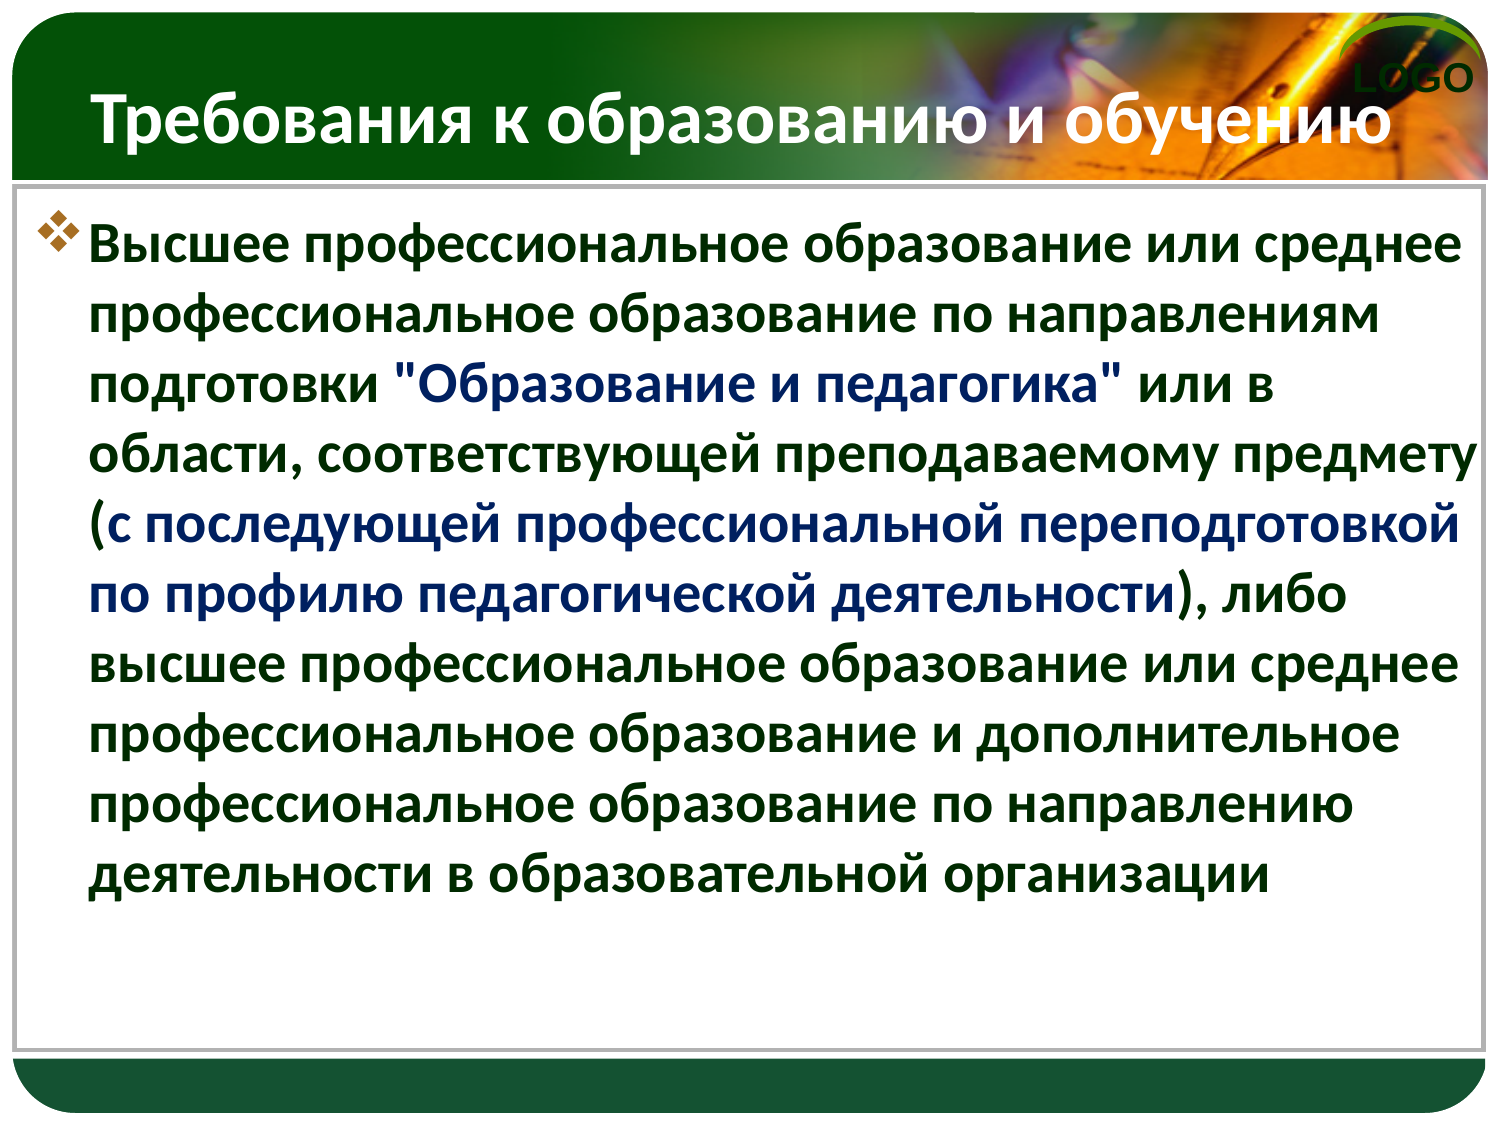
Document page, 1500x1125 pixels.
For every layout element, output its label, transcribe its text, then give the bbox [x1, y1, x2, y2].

list Высшее профессиональное образование или среднее профессиональное образование по направлениям подготовки "Образование и педагогика" или в области, соответствующей преподаваемому предмету (с последующей профессиональной переподготовкой по профилю педагогической деятельности), либо высшее профессиональное образование или среднее профессиональное образование и дополнительное профессиональное образование по направлению деятельности в образовательной организации [17, 196, 1500, 1026]
title Требования к образованию и обучению [74, 18, 1500, 196]
picture [13, 13, 1448, 180]
